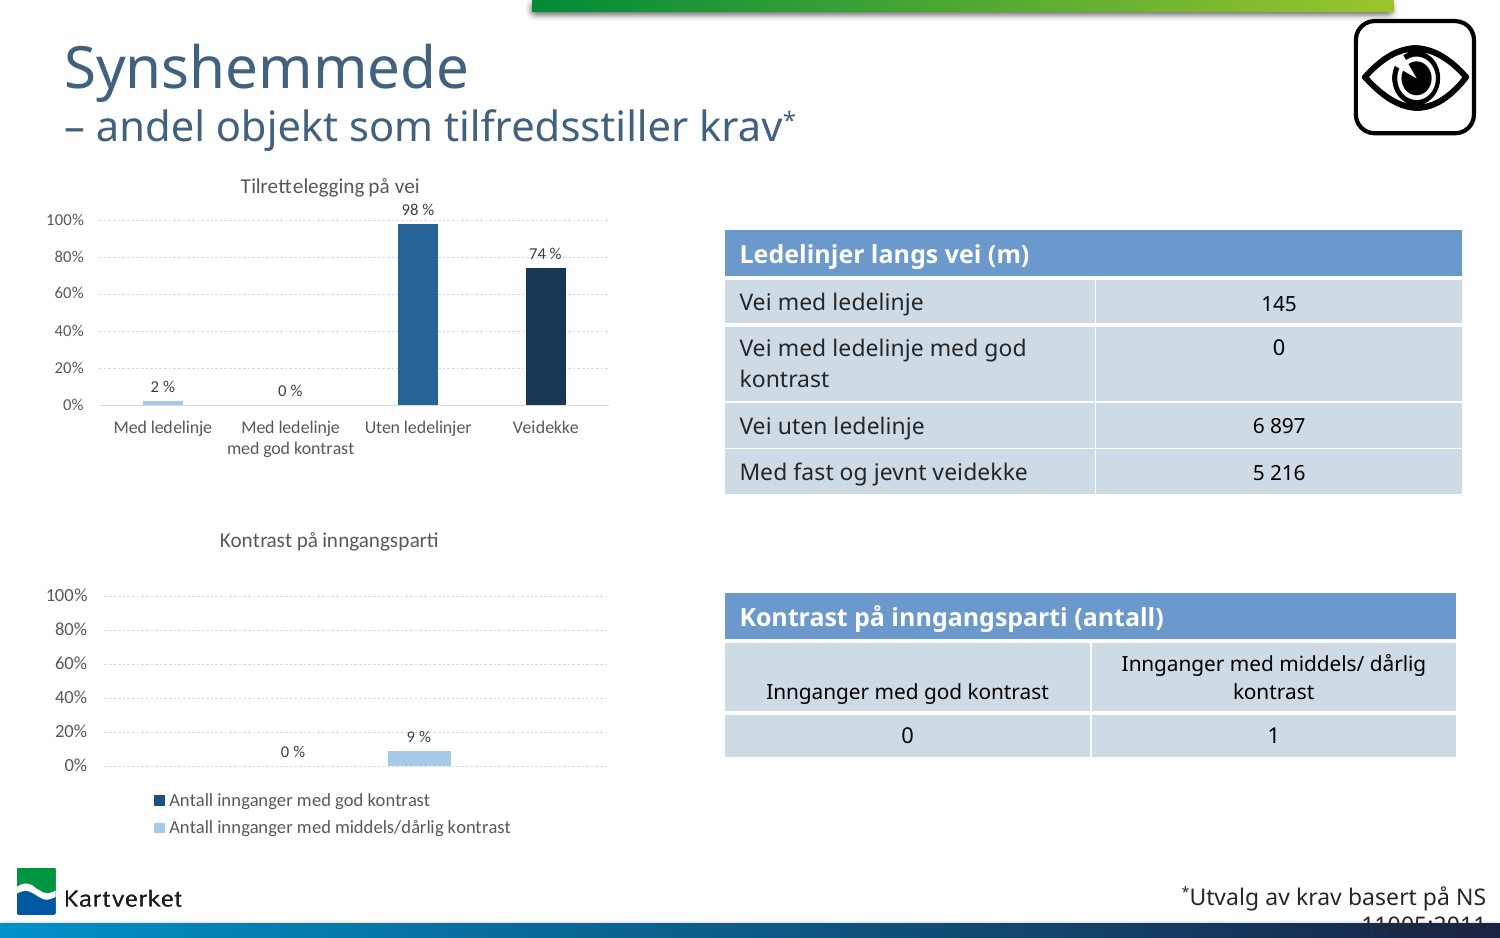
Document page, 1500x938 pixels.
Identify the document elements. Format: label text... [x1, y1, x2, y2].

table_cell Innganger med god kontrast [725, 643, 1090, 711]
text_box Synshemmede – andel objekt som tilfredsstiller krav* [49, 24, 1431, 158]
table_header Kontrast på inngangsparti (antall) [725, 593, 1456, 639]
picture [41, 520, 618, 846]
table_cell 5 216 [1096, 449, 1462, 494]
table_header Ledelinjer langs vei (m) [725, 230, 1462, 276]
table_cell 0 [1096, 327, 1462, 401]
table_cell Innganger med middels/ dårlig kontrast [1092, 643, 1456, 711]
table_cell Vei med ledelinje med god kontrast [725, 327, 1095, 401]
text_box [1355, 20, 1475, 134]
text_box *Utvalg av krav basert på NS 11005:2011 [1068, 873, 1500, 938]
table_cell 145 [1096, 280, 1462, 323]
table_cell Vei uten ledelinje [725, 403, 1095, 448]
table_cell 1 [1092, 715, 1456, 757]
table_cell 6 897 [1096, 403, 1462, 448]
picture [41, 166, 619, 492]
table_cell 0 [725, 715, 1090, 757]
table_cell Vei med ledelinje [725, 280, 1095, 323]
table_cell Med fast og jevnt veidekke [725, 449, 1095, 494]
